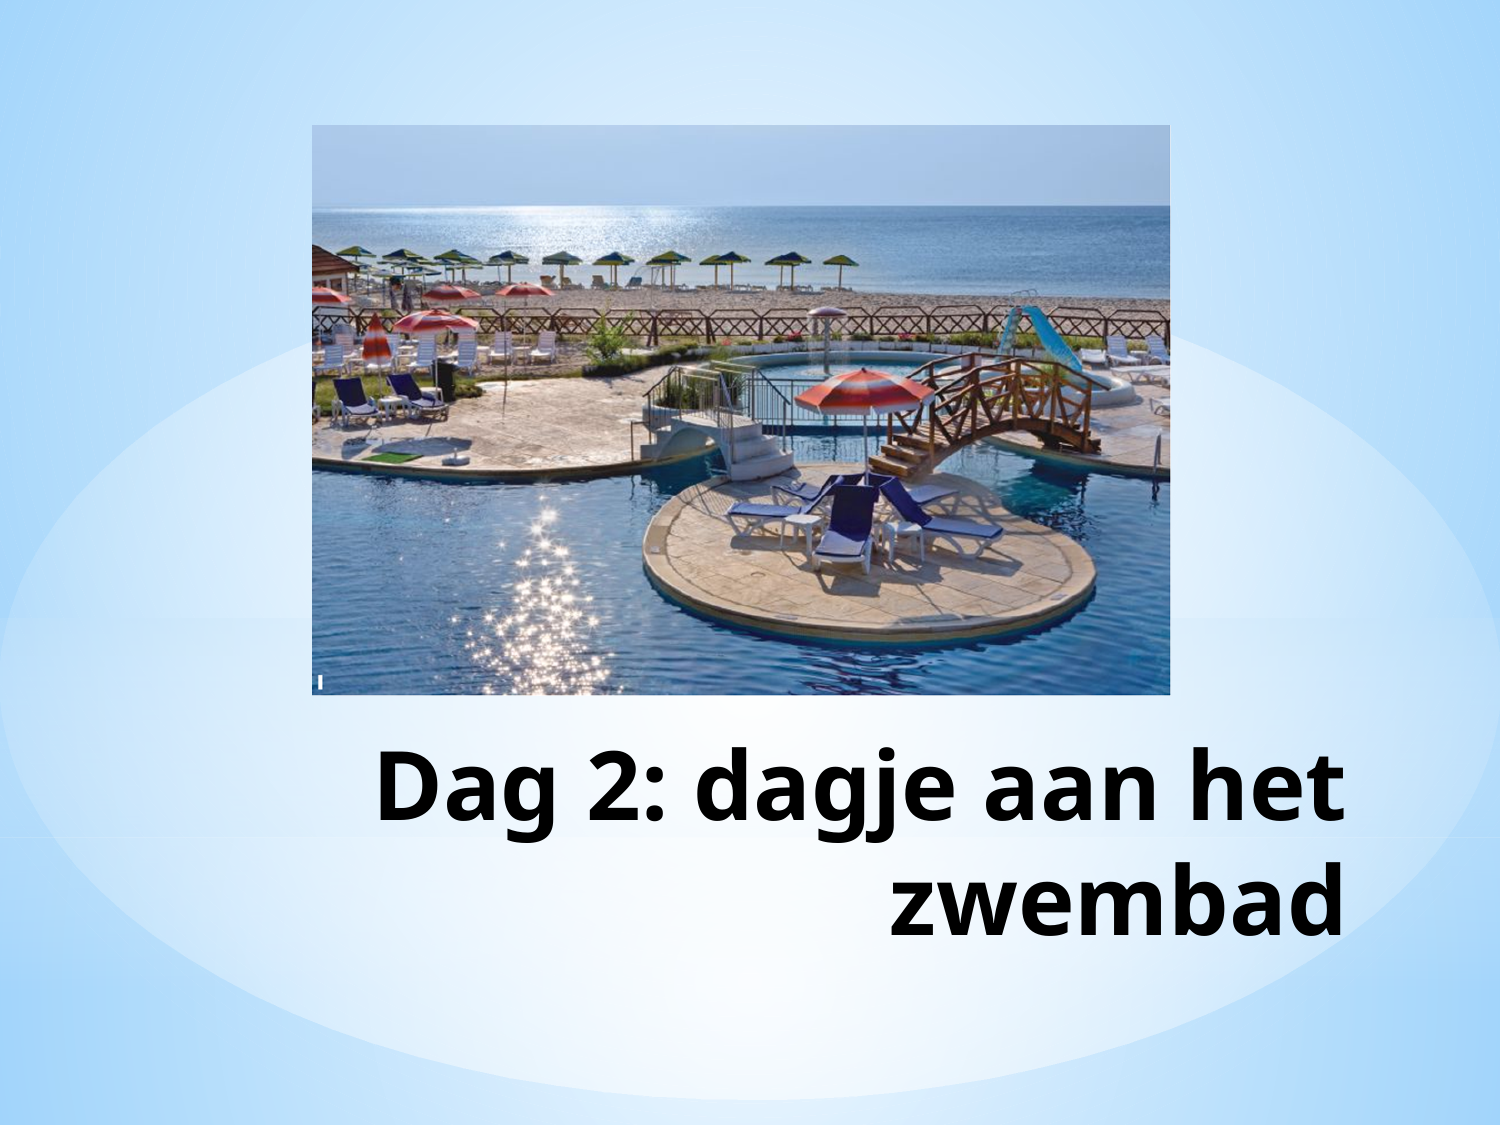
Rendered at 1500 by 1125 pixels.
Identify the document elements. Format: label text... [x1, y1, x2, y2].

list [312, 125, 1171, 696]
title Dag 2: dagje aan het zwembad [294, 717, 1363, 905]
